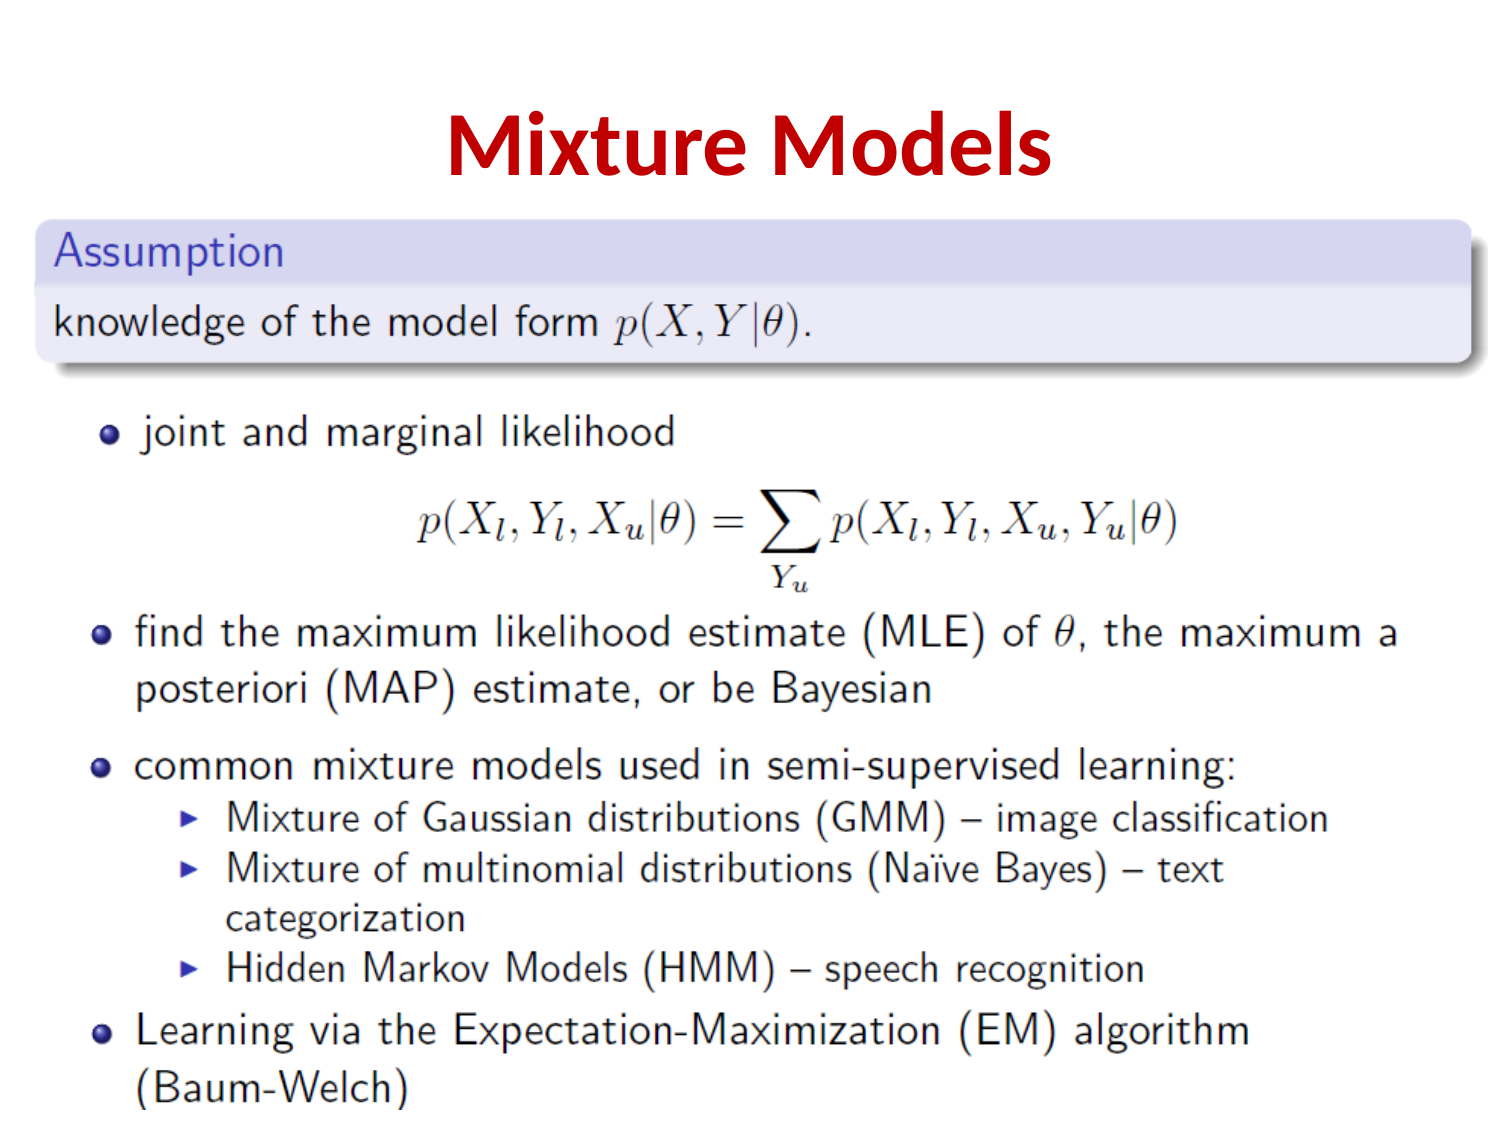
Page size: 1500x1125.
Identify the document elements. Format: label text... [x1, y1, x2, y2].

title Mixture Models [75, 45, 1425, 198]
picture [16, 199, 1488, 735]
picture [17, 746, 1373, 1110]
